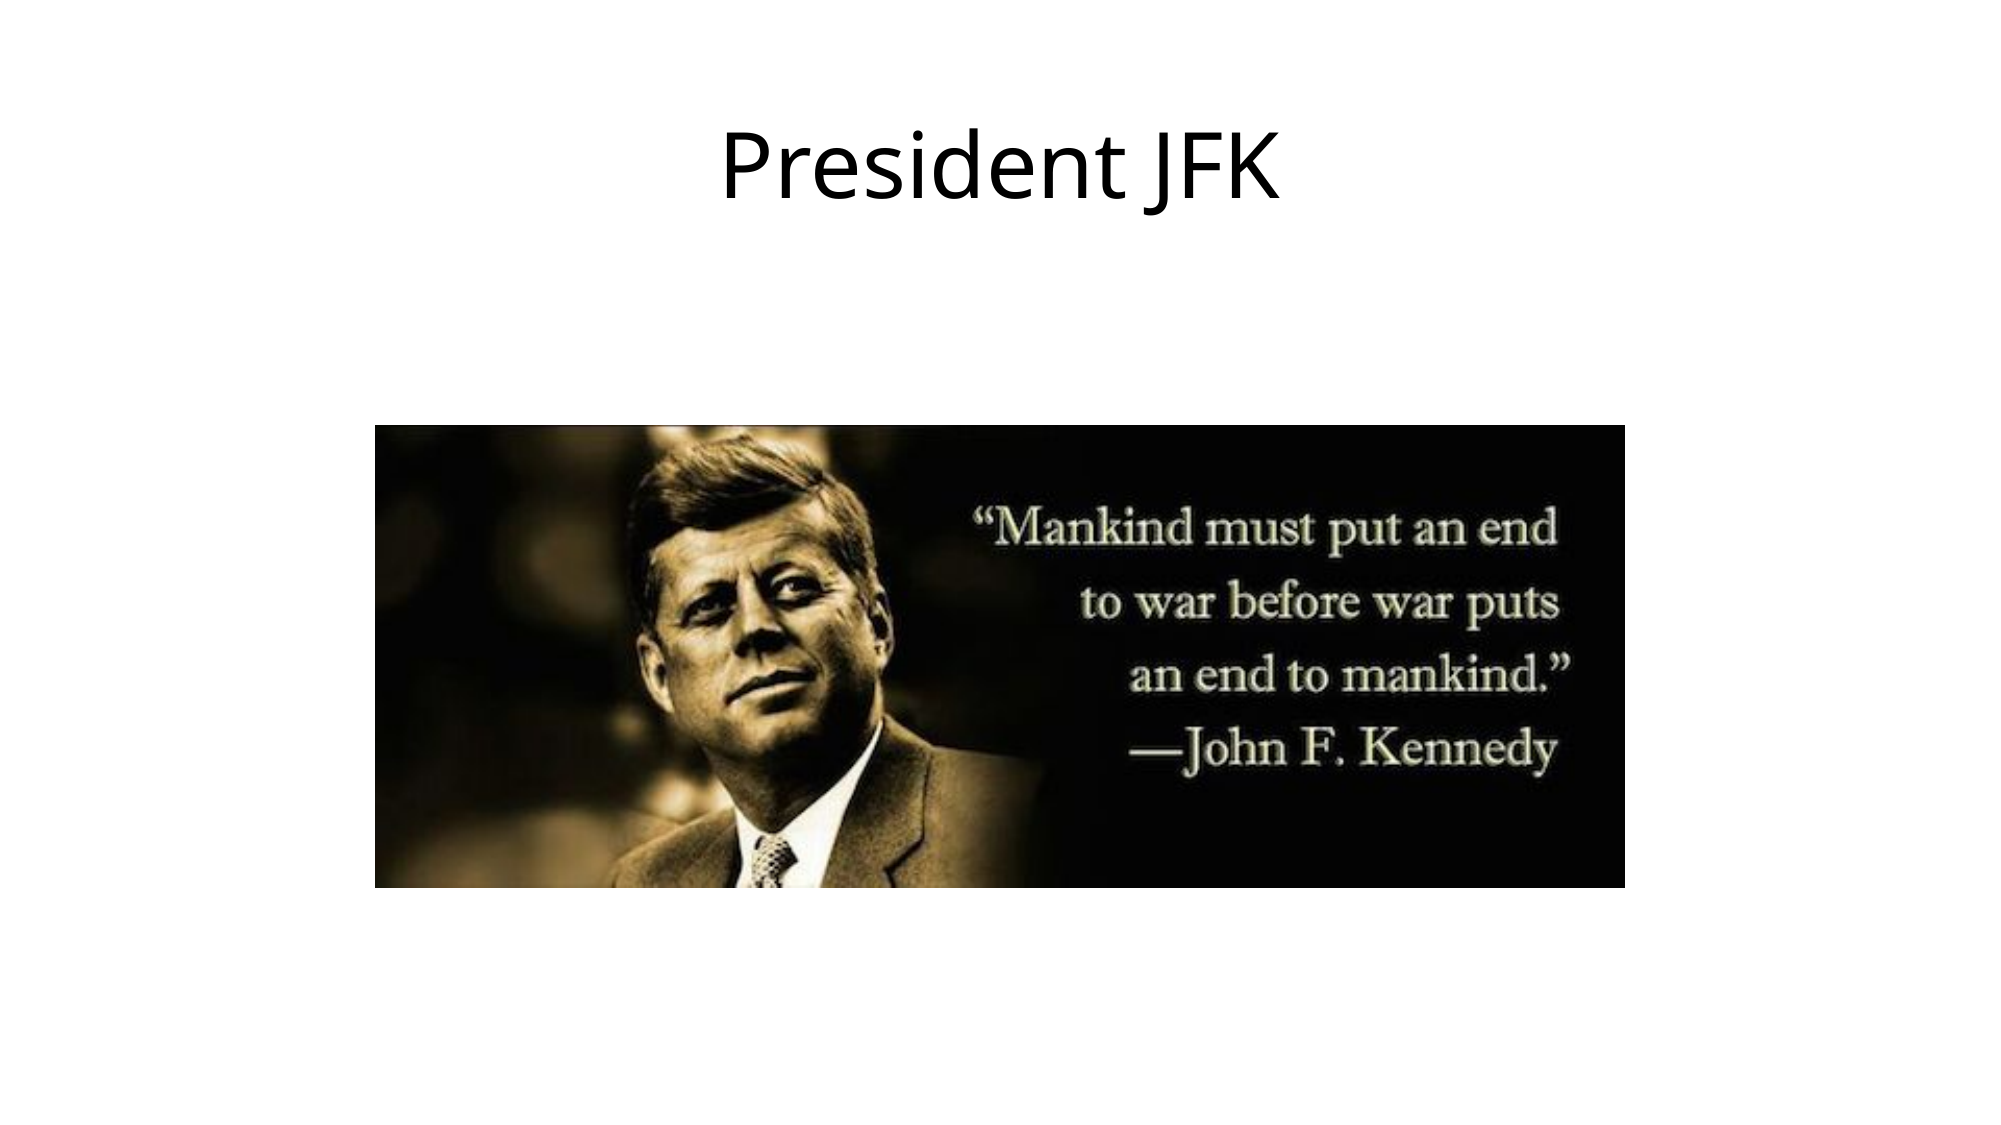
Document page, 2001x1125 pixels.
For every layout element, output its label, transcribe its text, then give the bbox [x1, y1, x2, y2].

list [374, 425, 1625, 888]
title President JFK [137, 59, 1863, 278]
